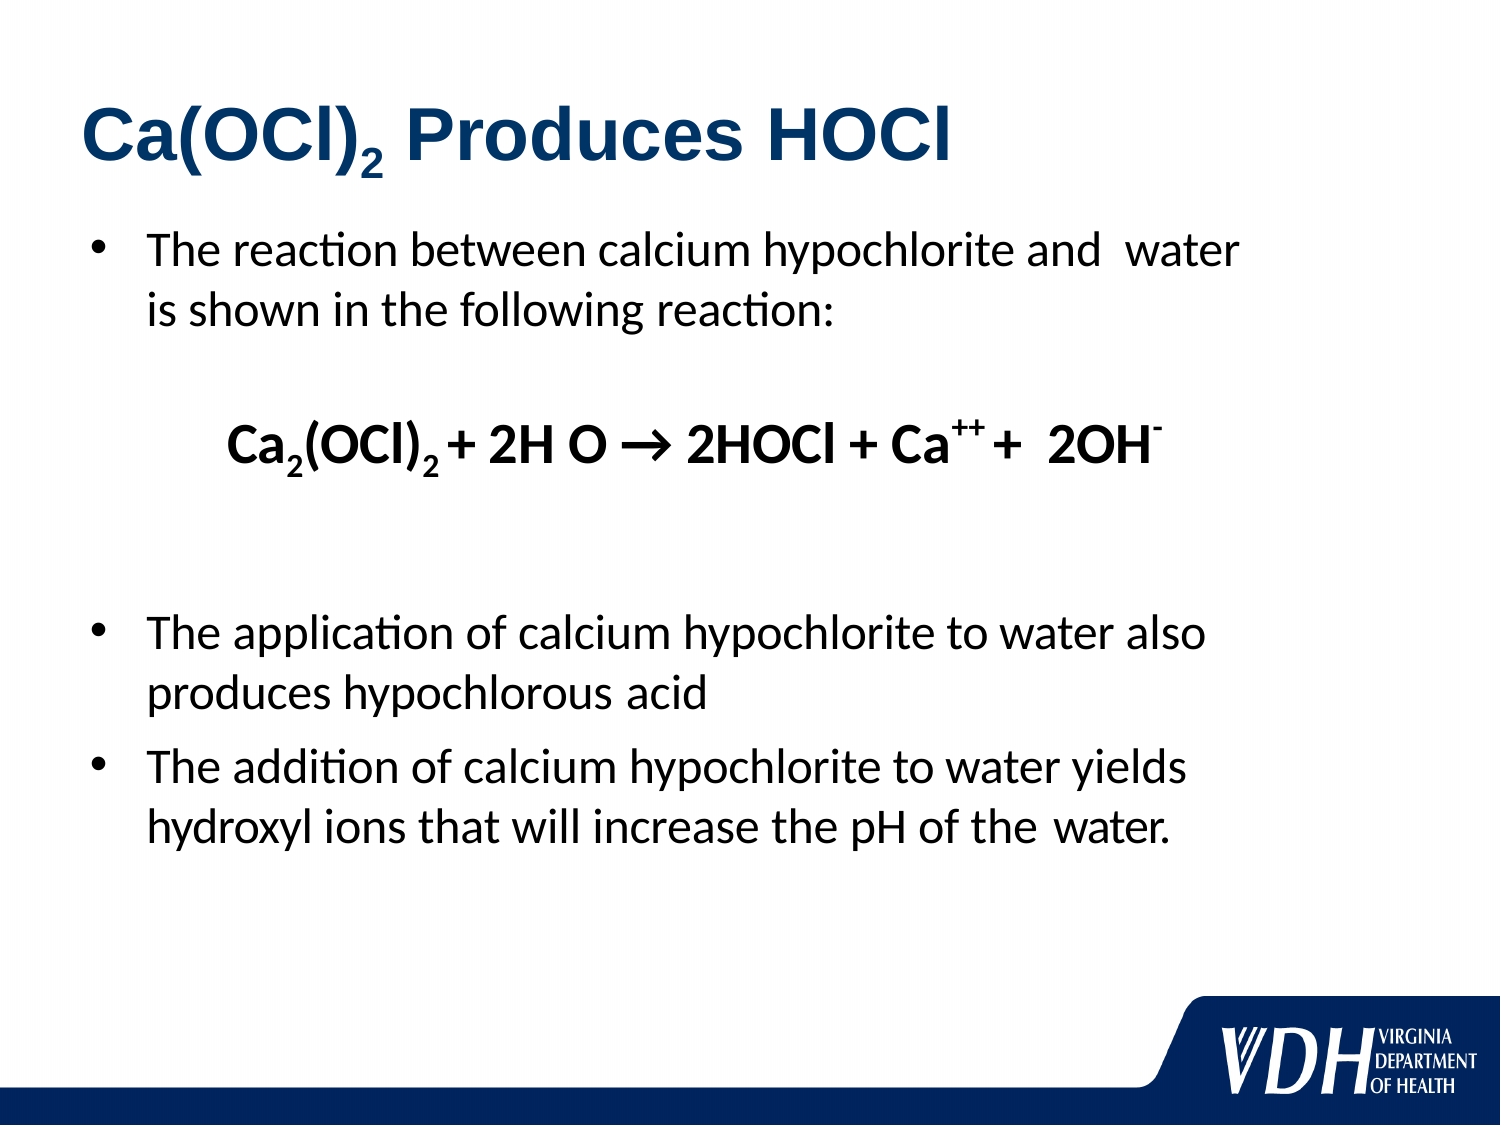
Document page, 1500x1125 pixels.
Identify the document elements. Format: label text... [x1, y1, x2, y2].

text_box The reaction between calcium hypochlorite and water is shown in the following reaction: Ca2(OCl)2 + 2H O → 2HOCl + Ca++ + 2OH- The application of calcium hypochlorite to water also produces hypochlorous acid The addition of calcium hypochlorite to water yields hydroxyl ions that will increase the pH of the water. [79, 214, 1402, 854]
title Ca(OCl)2 Produces HOCl [79, 40, 980, 214]
picture [0, 0, 1500, 1125]
